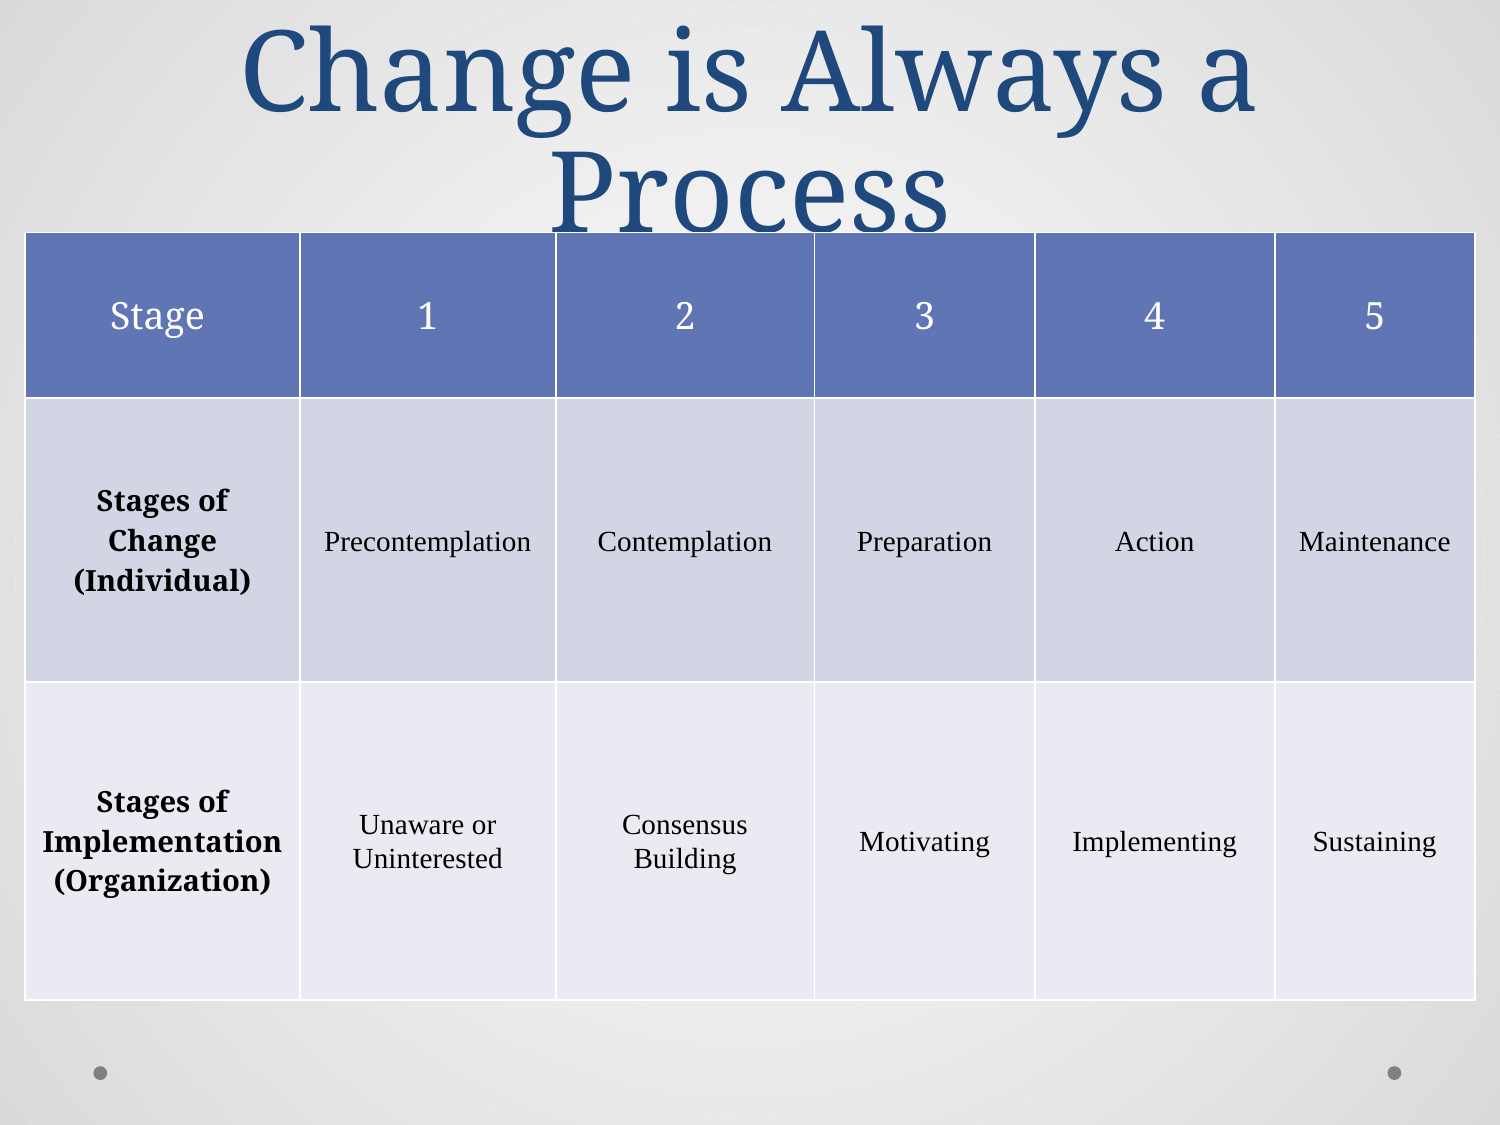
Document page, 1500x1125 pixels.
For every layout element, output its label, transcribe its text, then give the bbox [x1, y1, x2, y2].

table_header 2 [557, 233, 814, 397]
table_header 3 [815, 233, 1034, 397]
table_cell Precontemplation [301, 399, 555, 681]
table_cell Contemplation [557, 399, 814, 681]
table_cell Consensus Building [557, 683, 814, 999]
table_cell Preparation [815, 399, 1034, 681]
table_header Stage [26, 233, 299, 397]
table_cell Action [1036, 399, 1274, 681]
table_cell Maintenance [1276, 399, 1474, 681]
table_header 1 [301, 233, 555, 397]
table_cell Stages of Change (Individual) [26, 399, 299, 681]
title Change is Always a Process [75, 0, 1425, 232]
table_cell Motivating [815, 683, 1034, 999]
table_cell Sustaining [1276, 683, 1474, 999]
table_header 5 [1276, 233, 1474, 397]
table_header 4 [1036, 233, 1274, 397]
table_cell Unaware or Uninterested [301, 683, 555, 999]
table_cell Implementing [1036, 683, 1274, 999]
table_cell Stages of Implementation (Organization) [26, 683, 299, 999]
